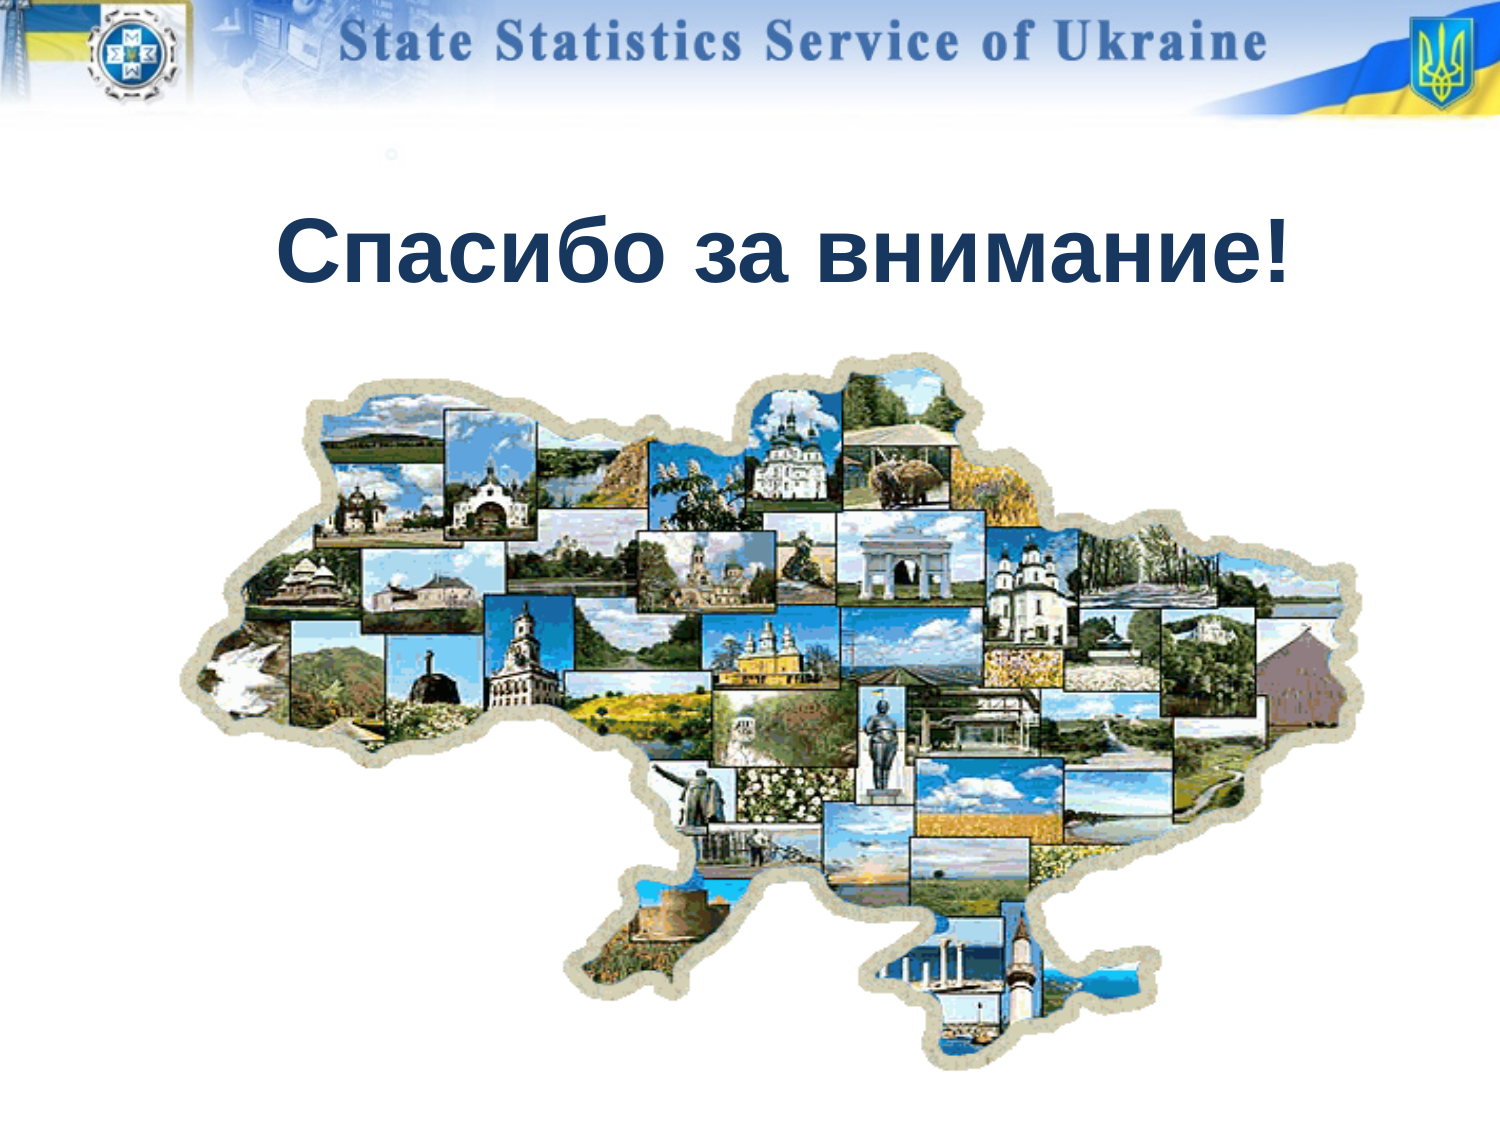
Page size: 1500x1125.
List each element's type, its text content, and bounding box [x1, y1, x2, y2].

picture [0, 0, 1500, 1125]
title Спасибо за внимание! [147, 125, 1423, 367]
